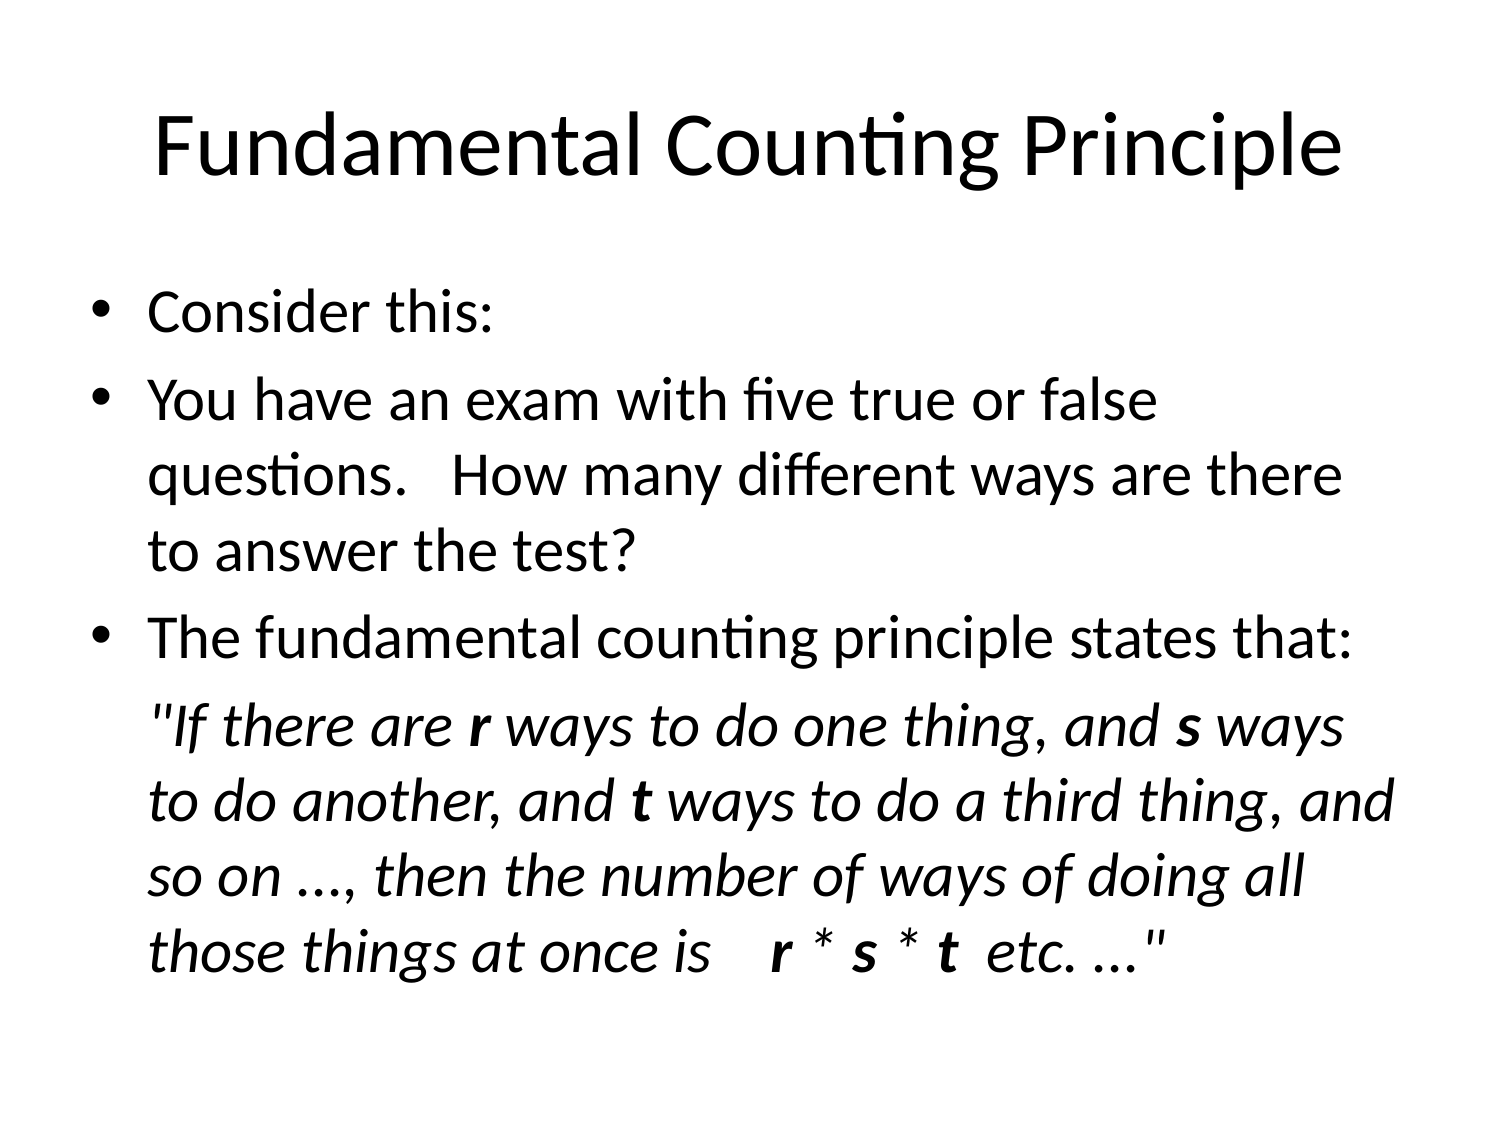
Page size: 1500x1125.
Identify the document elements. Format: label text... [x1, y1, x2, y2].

list Consider this: You have an exam with five true or false questions. How many different ways are there to answer the test? The fundamental counting principle states that: "If there are r ways to do one thing, and s ways to do another, and t ways to do a third thing, and so on ..., then the number of ways of doing all those things at once is r * s * t etc. ..." [75, 262, 1425, 1005]
title Fundamental Counting Principle [75, 45, 1425, 233]
